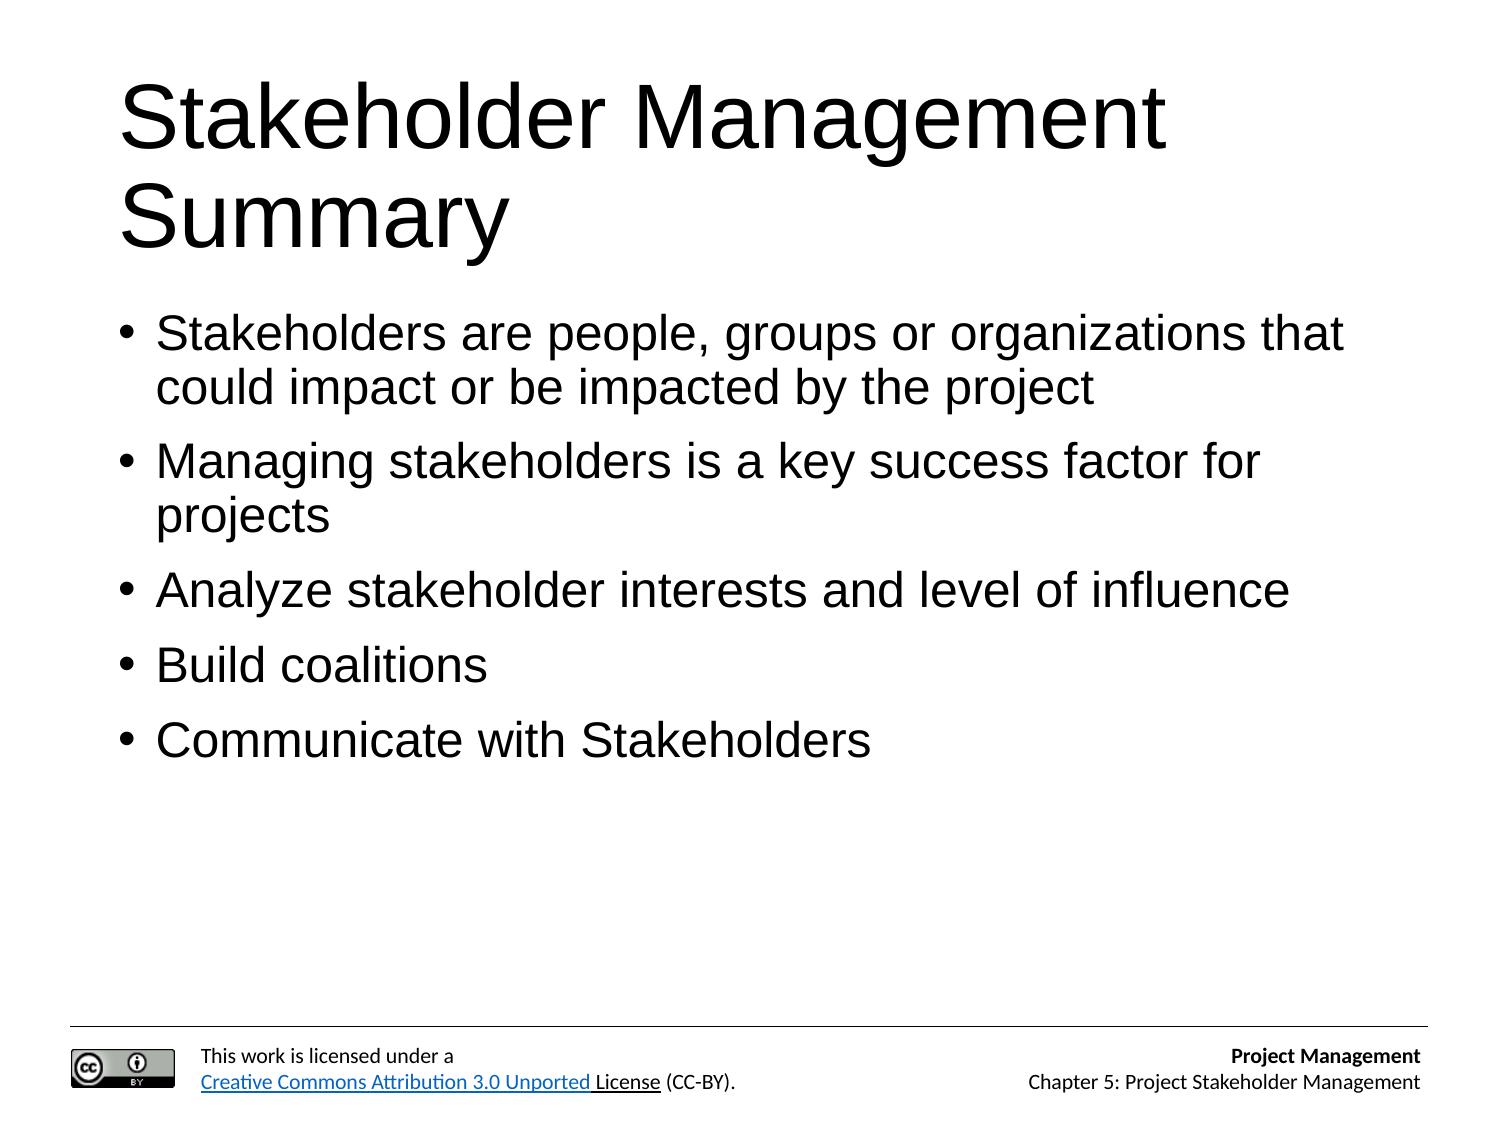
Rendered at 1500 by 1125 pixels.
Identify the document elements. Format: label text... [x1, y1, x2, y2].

picture [71, 1049, 175, 1088]
title Stakeholder Management Summary [103, 59, 1397, 278]
list Stakeholders are people, groups or organizations that could impact or be impacted by the project Managing stakeholders is a key success factor for projects Analyze stakeholder interests and level of influence Build coalitions Communicate with Stakeholders [103, 299, 1397, 1014]
